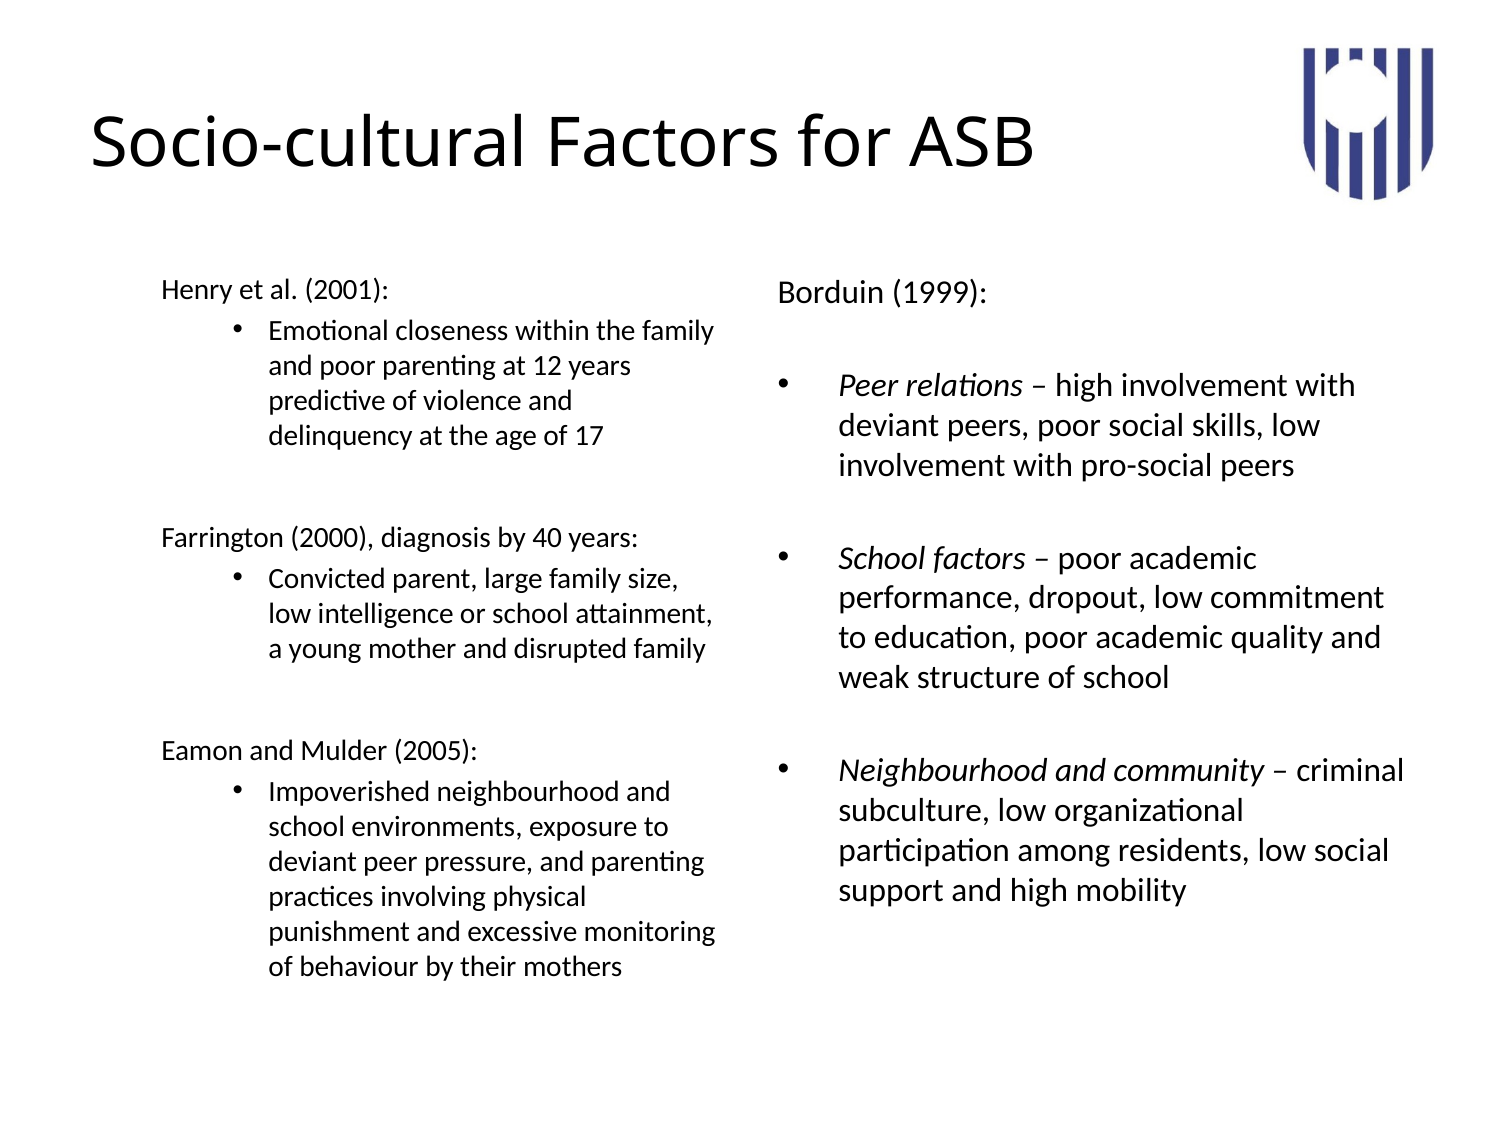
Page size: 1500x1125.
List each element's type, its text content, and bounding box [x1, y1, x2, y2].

title Socio-cultural Factors for ASB [75, 45, 1425, 233]
list Henry et al. (2001): Emotional closeness within the family and poor parenting at 12 years predictive of violence and delinquency at the age of 17 Farrington (2000), diagnosis by 40 years: Convicted parent, large family size, low intelligence or school attainment, a young mother and disrupted family Eamon and Mulder (2005): Impoverished neighbourhood and school environments, exposure to deviant peer pressure, and parenting practices involving physical punishment and excessive monitoring of behaviour by their mothers [75, 262, 738, 1005]
picture [1250, 11, 1488, 248]
list Borduin (1999): Peer relations – high involvement with deviant peers, poor social skills, low involvement with pro-social peers School factors – poor academic performance, dropout, low commitment to education, poor academic quality and weak structure of school Neighbourhood and community – criminal subculture, low organizational participation among residents, low social support and high mobility [762, 262, 1425, 1005]
